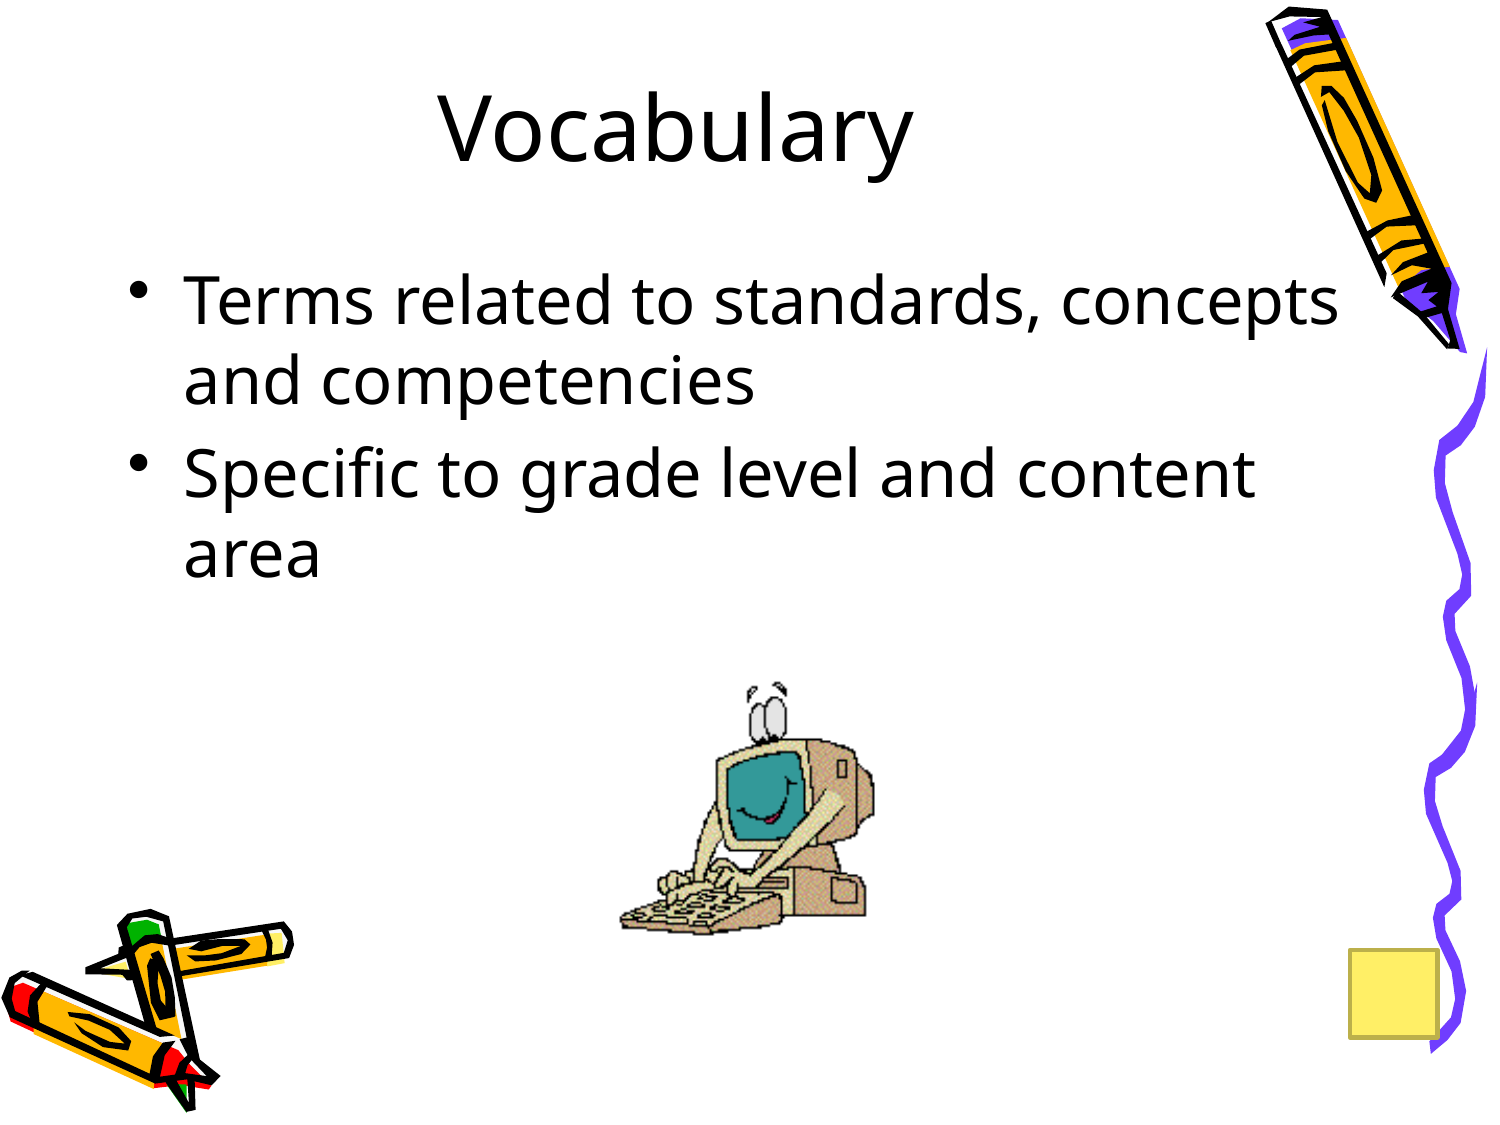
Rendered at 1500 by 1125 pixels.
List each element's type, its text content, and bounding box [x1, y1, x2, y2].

title Vocabulary [112, 24, 1240, 188]
picture [587, 649, 901, 963]
list Terms related to standards, concepts and competencies Specific to grade level and content area [112, 249, 1376, 726]
text_box [1348, 948, 1440, 1040]
